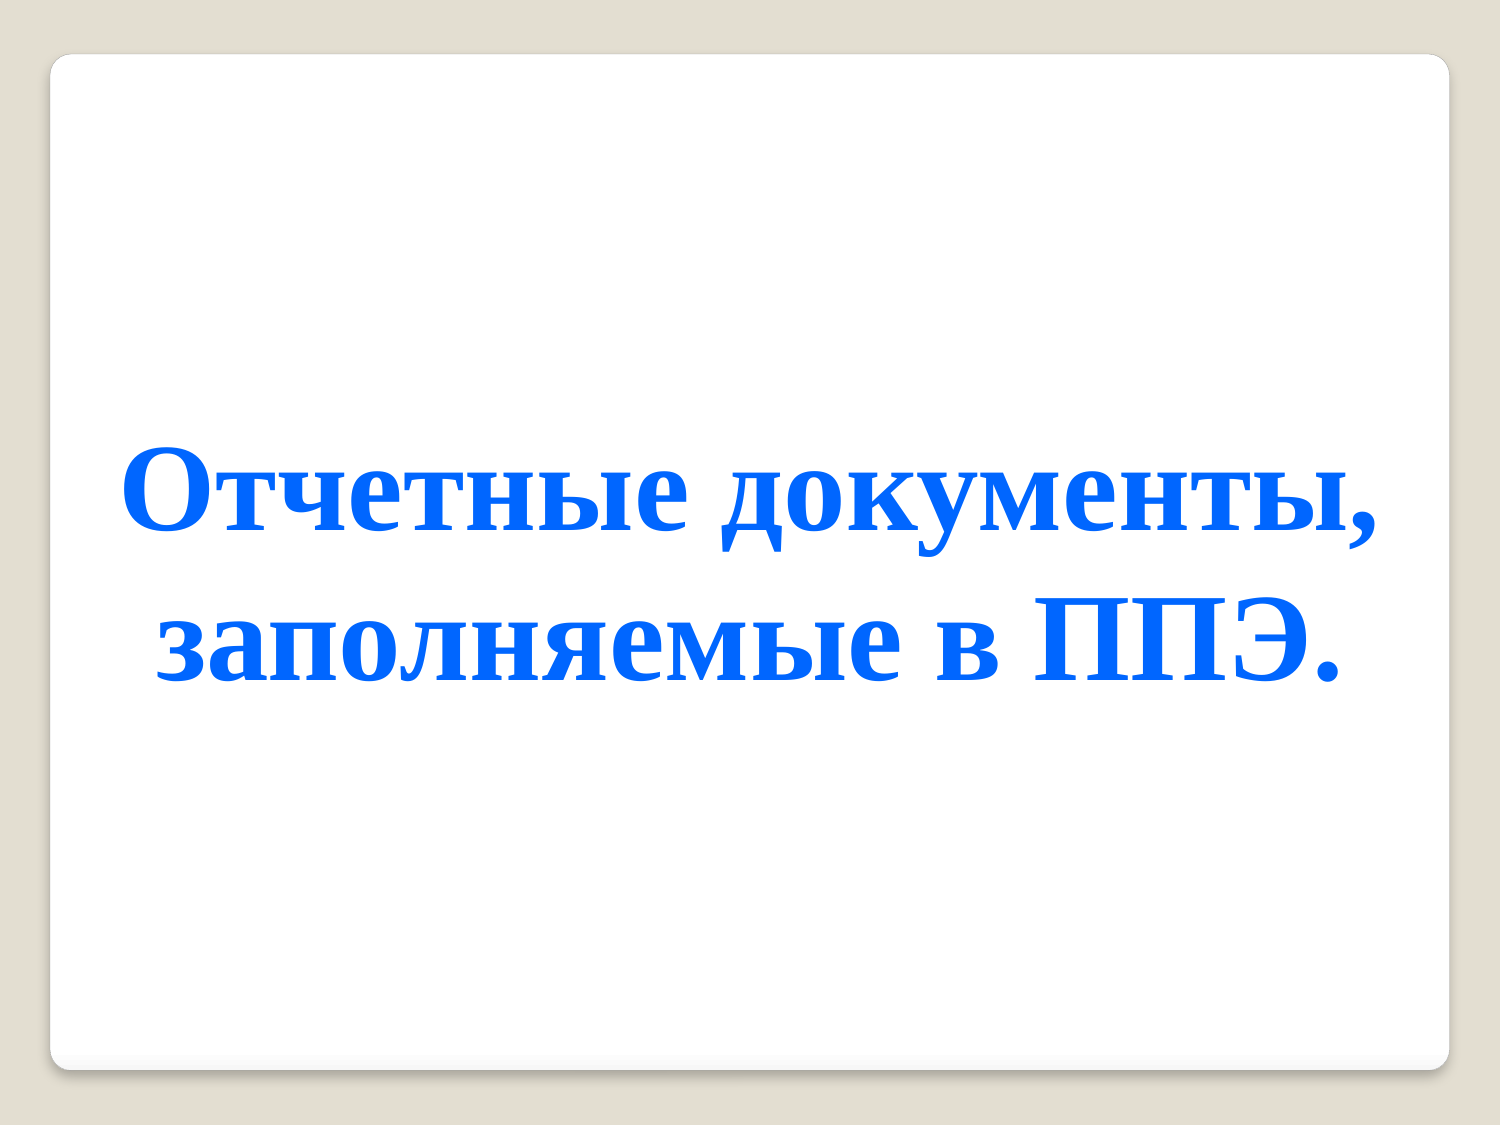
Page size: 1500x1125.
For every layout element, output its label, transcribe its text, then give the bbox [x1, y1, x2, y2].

text_box Отчетные документы, заполняемые в ППЭ. [23, 398, 1477, 714]
